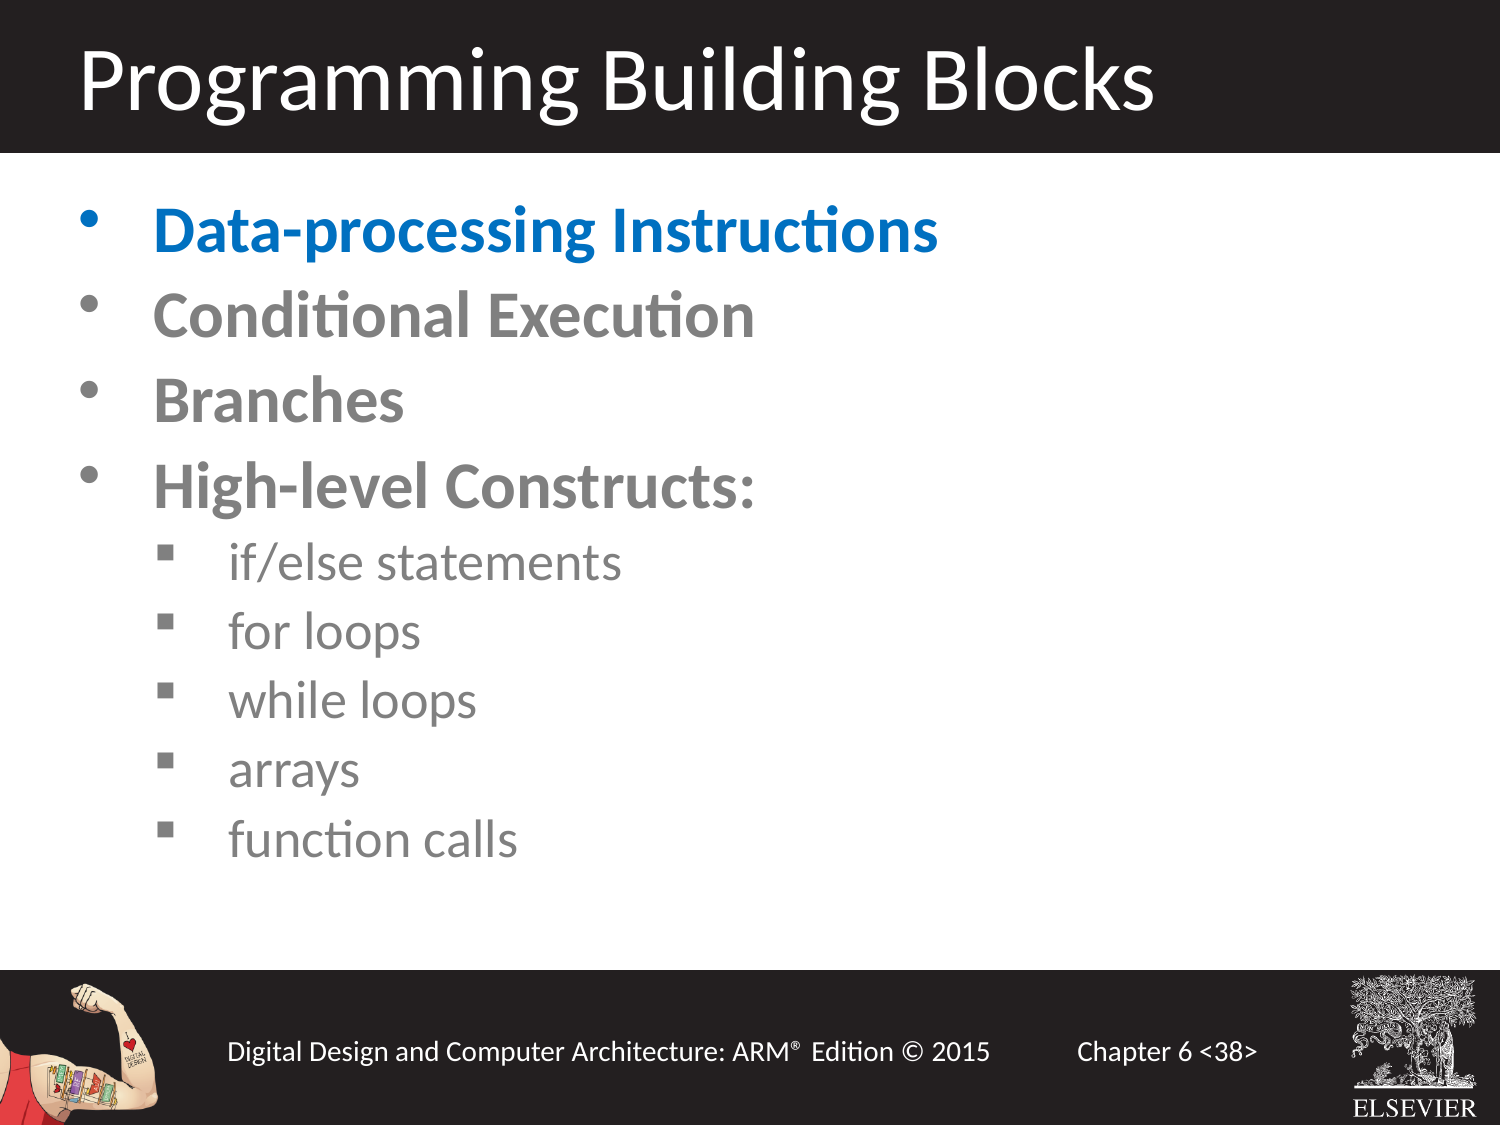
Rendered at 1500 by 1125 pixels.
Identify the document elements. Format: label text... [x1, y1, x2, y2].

text_box Data-processing Instructions Conditional Execution Branches High-level Constructs: if/else statements for loops while loops arrays function calls [63, 187, 1413, 1000]
text_box Programming Building Blocks [63, 11, 1488, 136]
picture [1350, 974, 1477, 1117]
picture [0, 979, 163, 1125]
